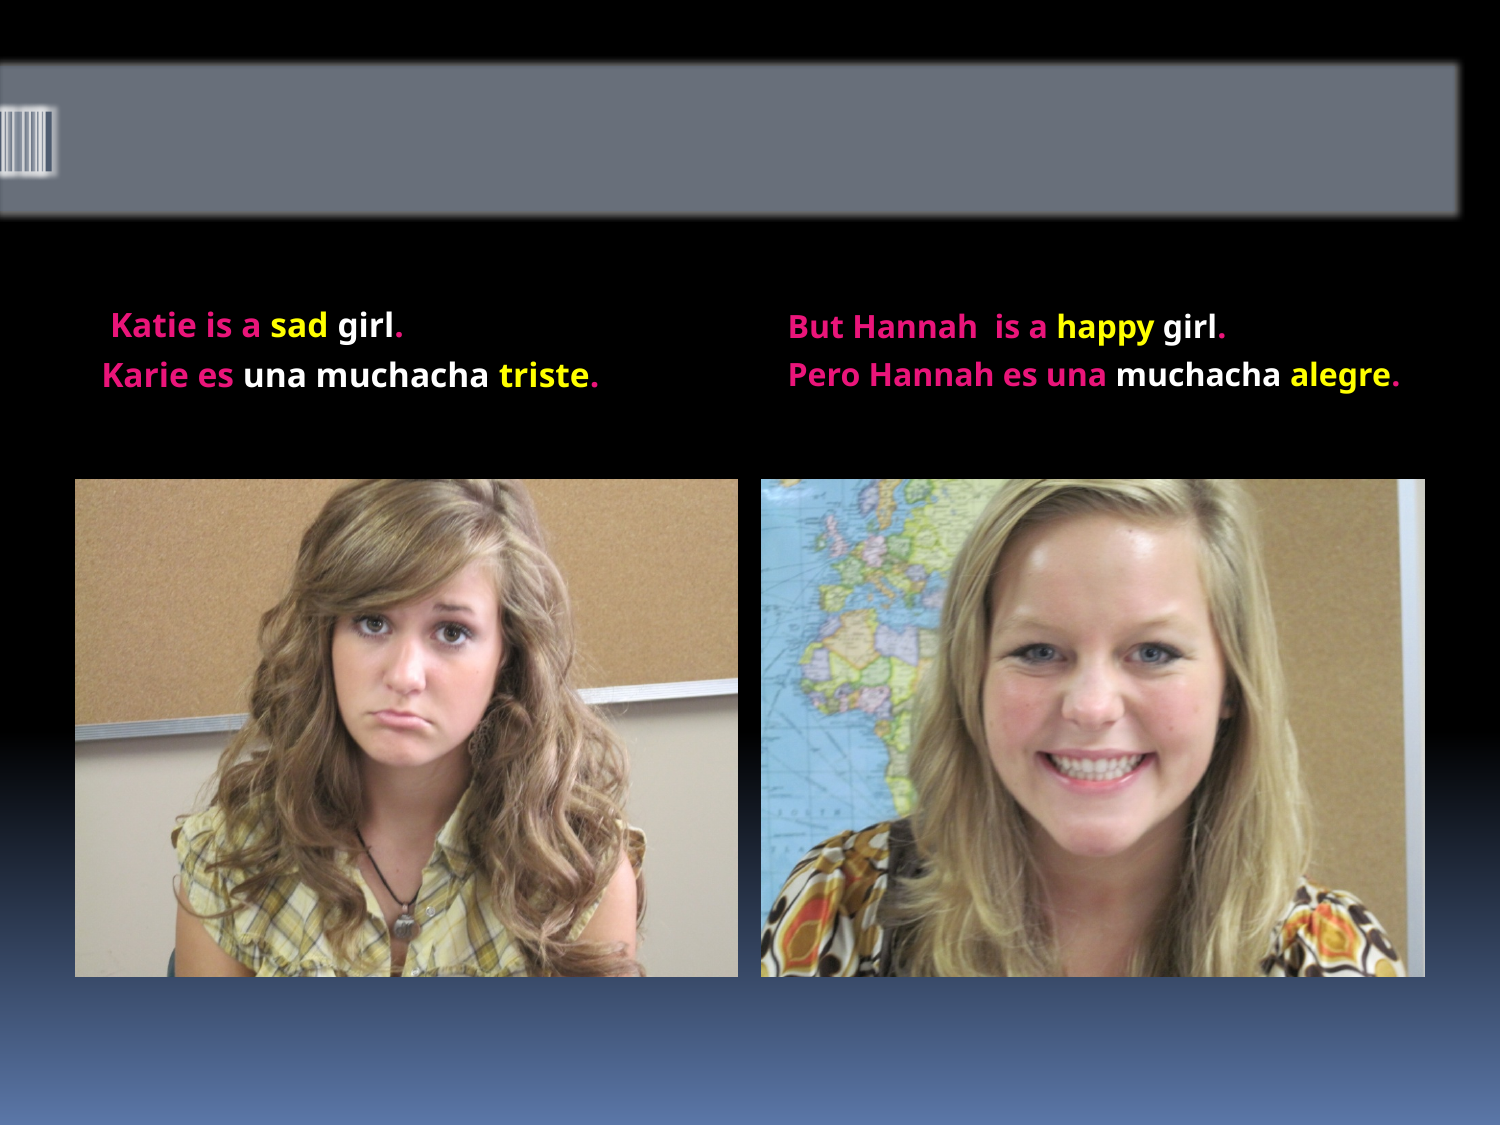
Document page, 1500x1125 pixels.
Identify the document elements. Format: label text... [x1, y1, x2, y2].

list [74, 479, 739, 978]
list Katie is a sad girl. Karie es una muchacha triste. [75, 296, 738, 402]
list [761, 478, 1426, 978]
list But Hannah is a happy girl. Pero Hannah es una muchacha alegre. [761, 296, 1425, 402]
